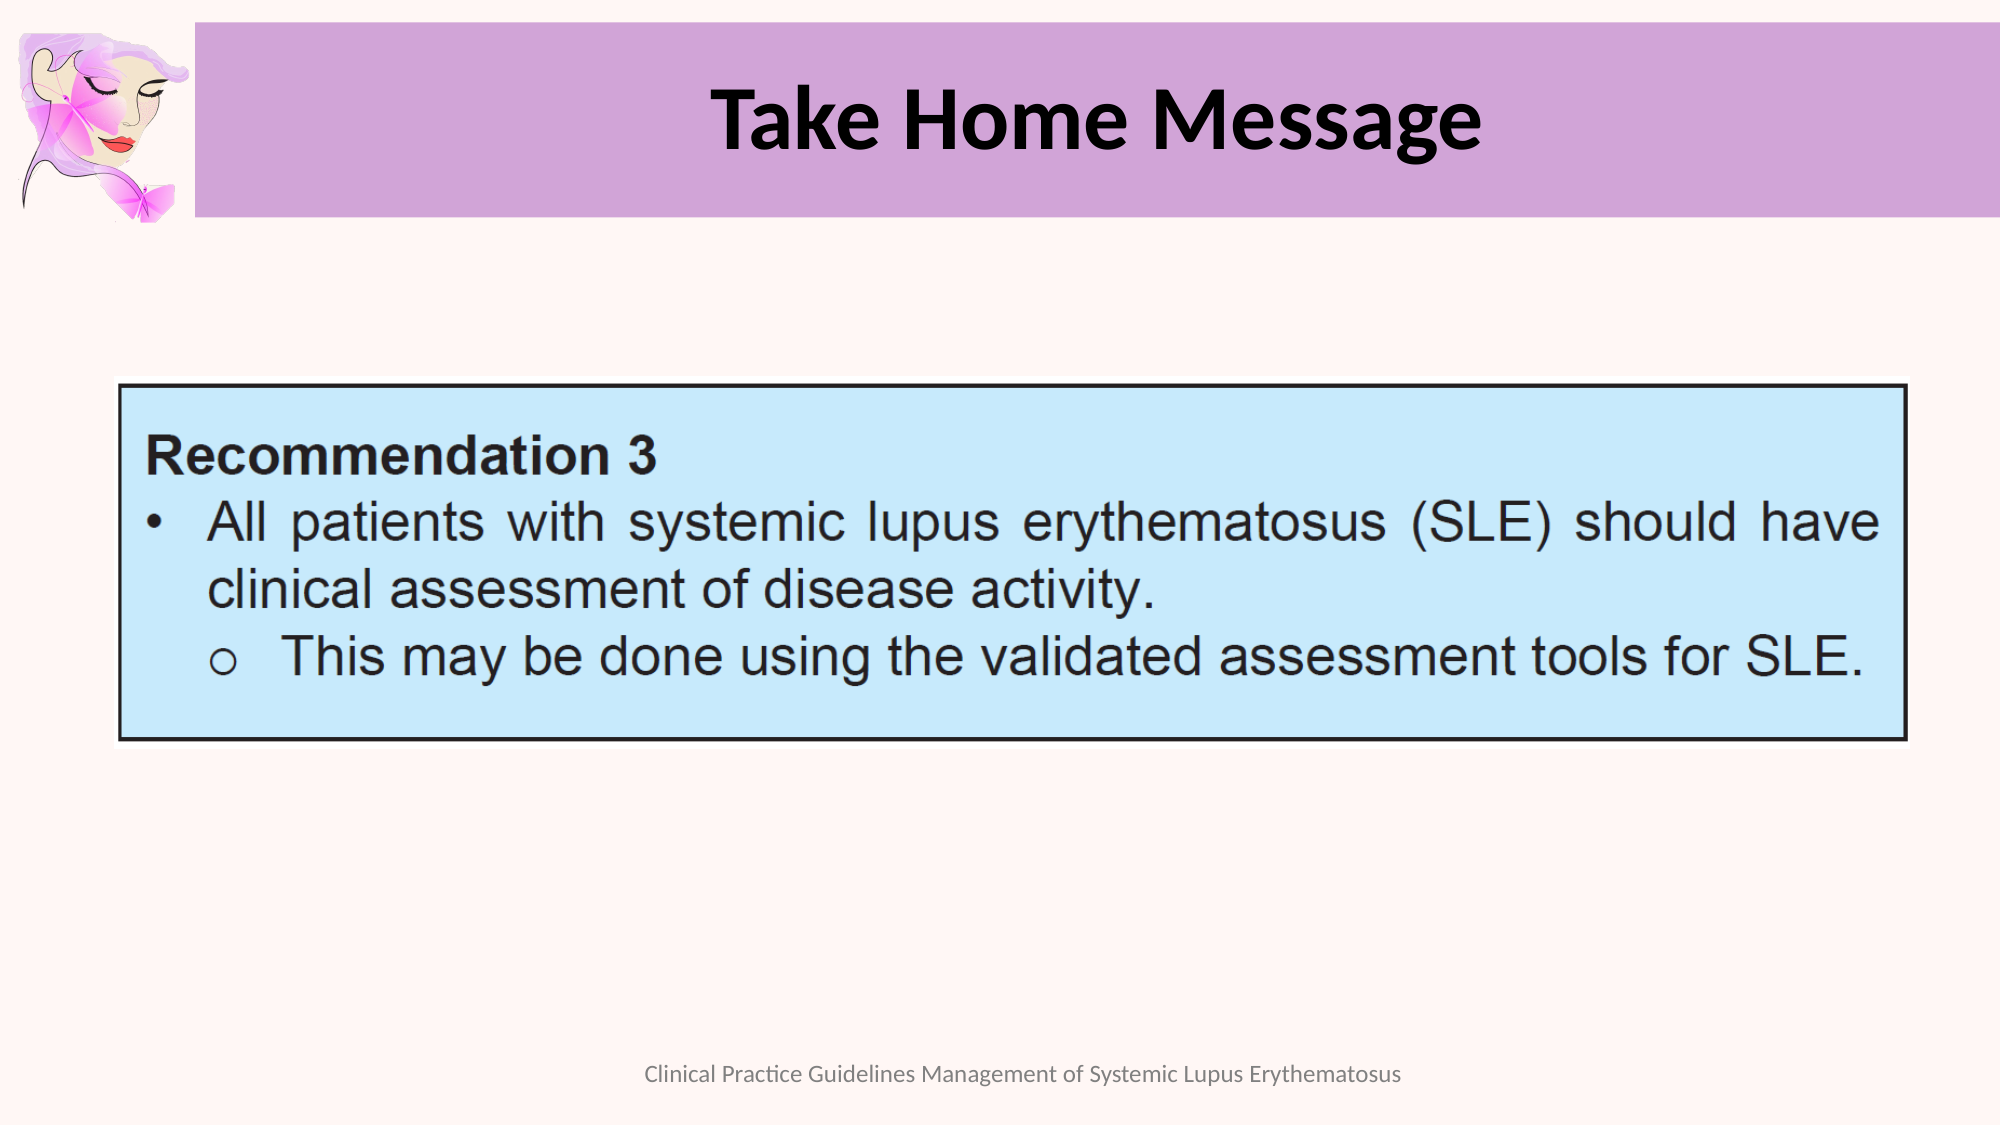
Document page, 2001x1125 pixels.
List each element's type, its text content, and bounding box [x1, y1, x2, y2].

picture [114, 376, 1910, 749]
title Take Home Message [195, 22, 2000, 218]
picture [0, 10, 210, 248]
